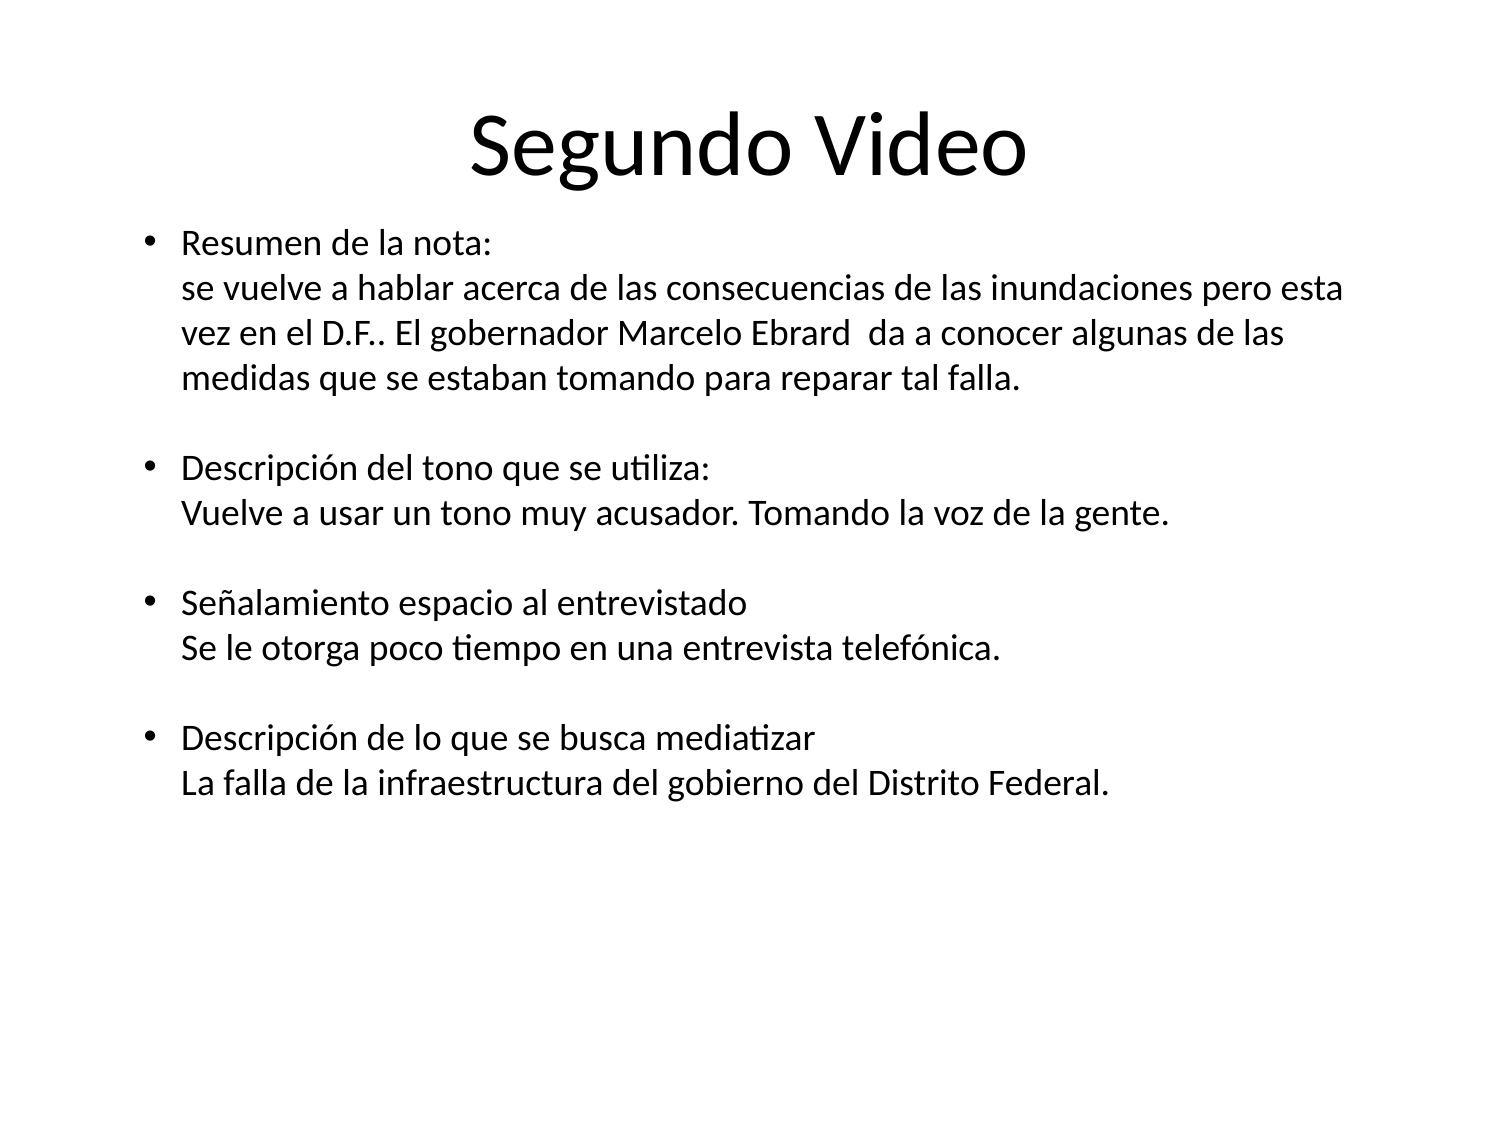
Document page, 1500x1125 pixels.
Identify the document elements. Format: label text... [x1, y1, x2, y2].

text_box Resumen de la nota: se vuelve a hablar acerca de las consecuencias de las inundaciones pero esta vez en el D.F.. El gobernador Marcelo Ebrard da a conocer algunas de las medidas que se estaban tomando para reparar tal falla. Descripción del tono que se utiliza: Vuelve a usar un tono muy acusador. Tomando la voz de la gente. Señalamiento espacio al entrevistado Se le otorga poco tiempo en una entrevista telefónica. Descripción de lo que se busca mediatizar La falla de la infraestructura del gobierno del Distrito Federal. [128, 210, 1372, 811]
title Segundo Video [75, 45, 1425, 233]
